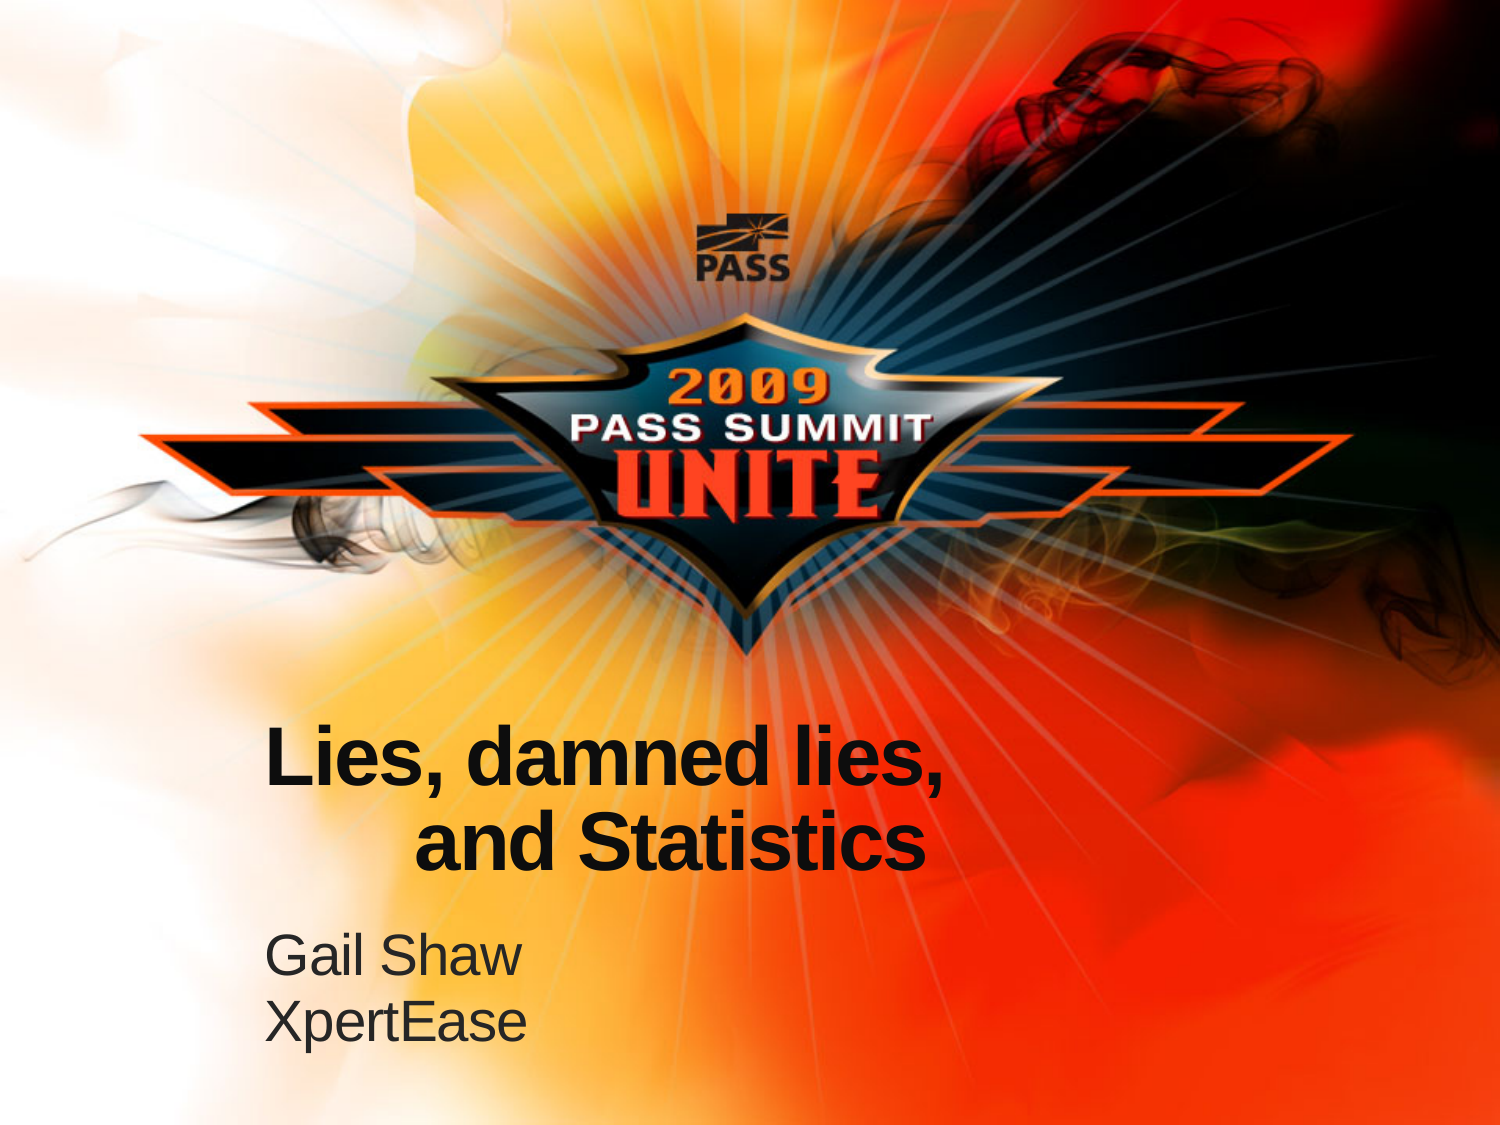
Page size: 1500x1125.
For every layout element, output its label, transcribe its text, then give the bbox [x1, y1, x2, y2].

picture [0, 0, 1500, 1125]
title Lies, damned lies, and Statistics [249, 708, 1475, 912]
subtitle Gail Shaw XpertEase [249, 912, 1475, 1063]
